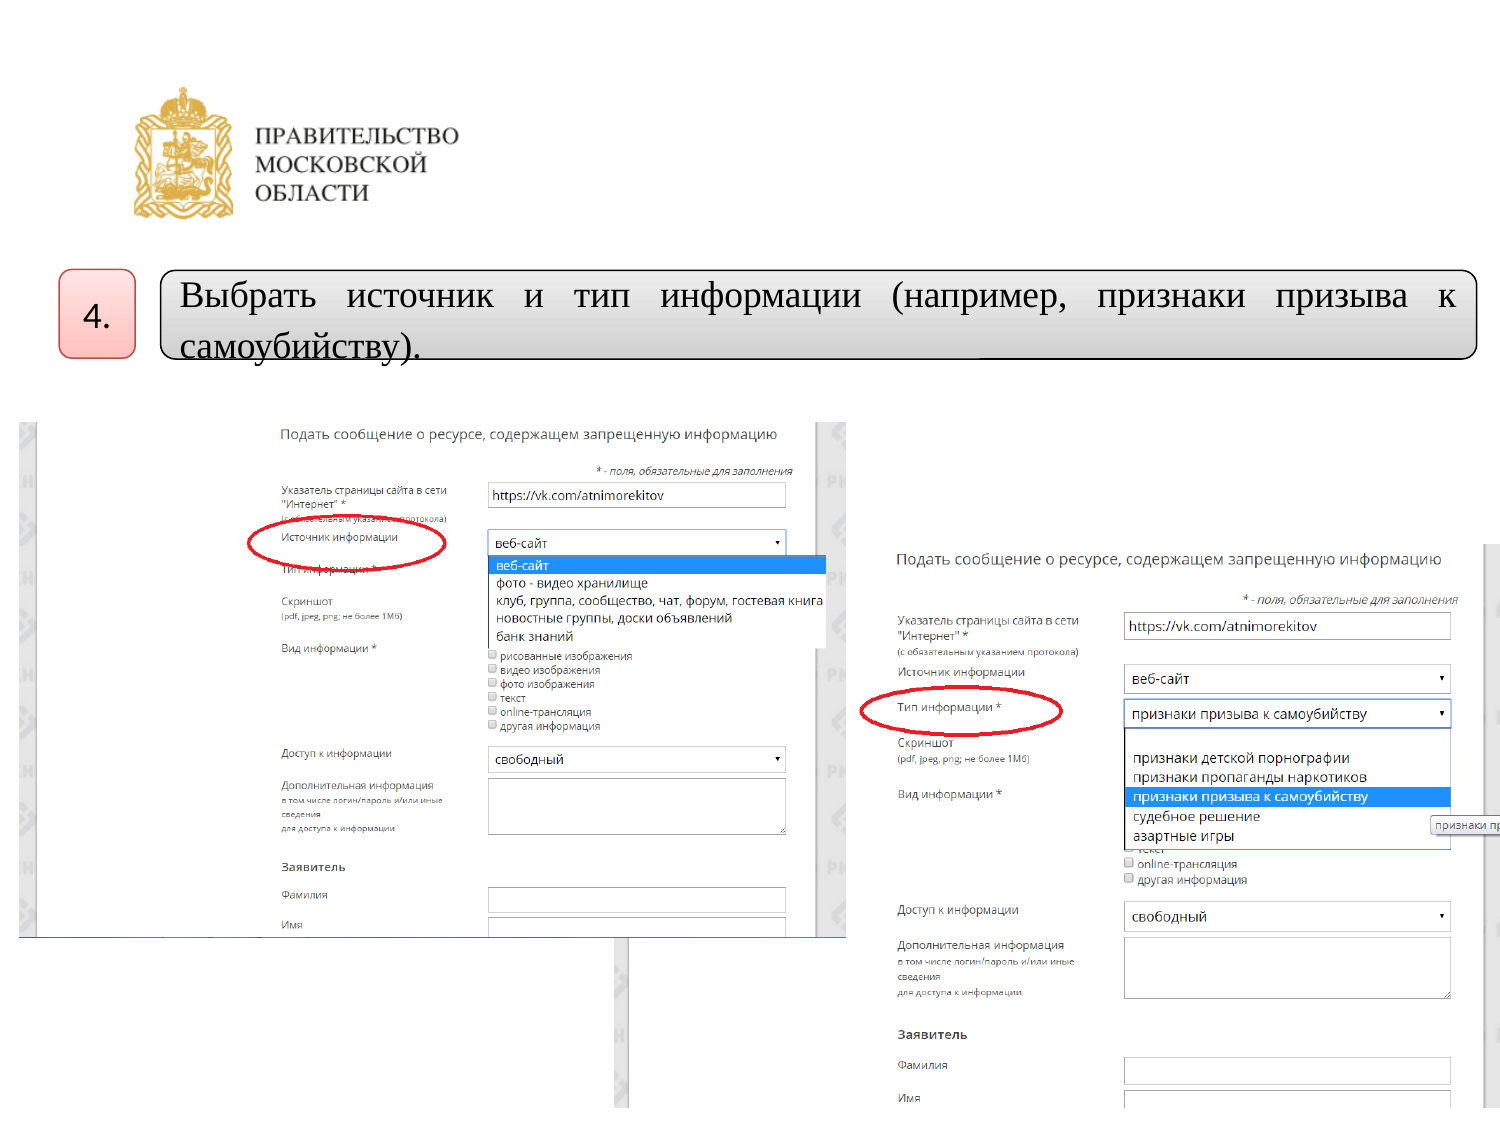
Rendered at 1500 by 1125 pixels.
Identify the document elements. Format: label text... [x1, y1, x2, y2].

picture [19, 422, 1500, 1109]
text_box 4. [59, 273, 136, 359]
picture [41, 39, 521, 265]
text_box Выбрать источник и тип информации (например, признаки призыва к самоубийству). [160, 270, 1477, 360]
